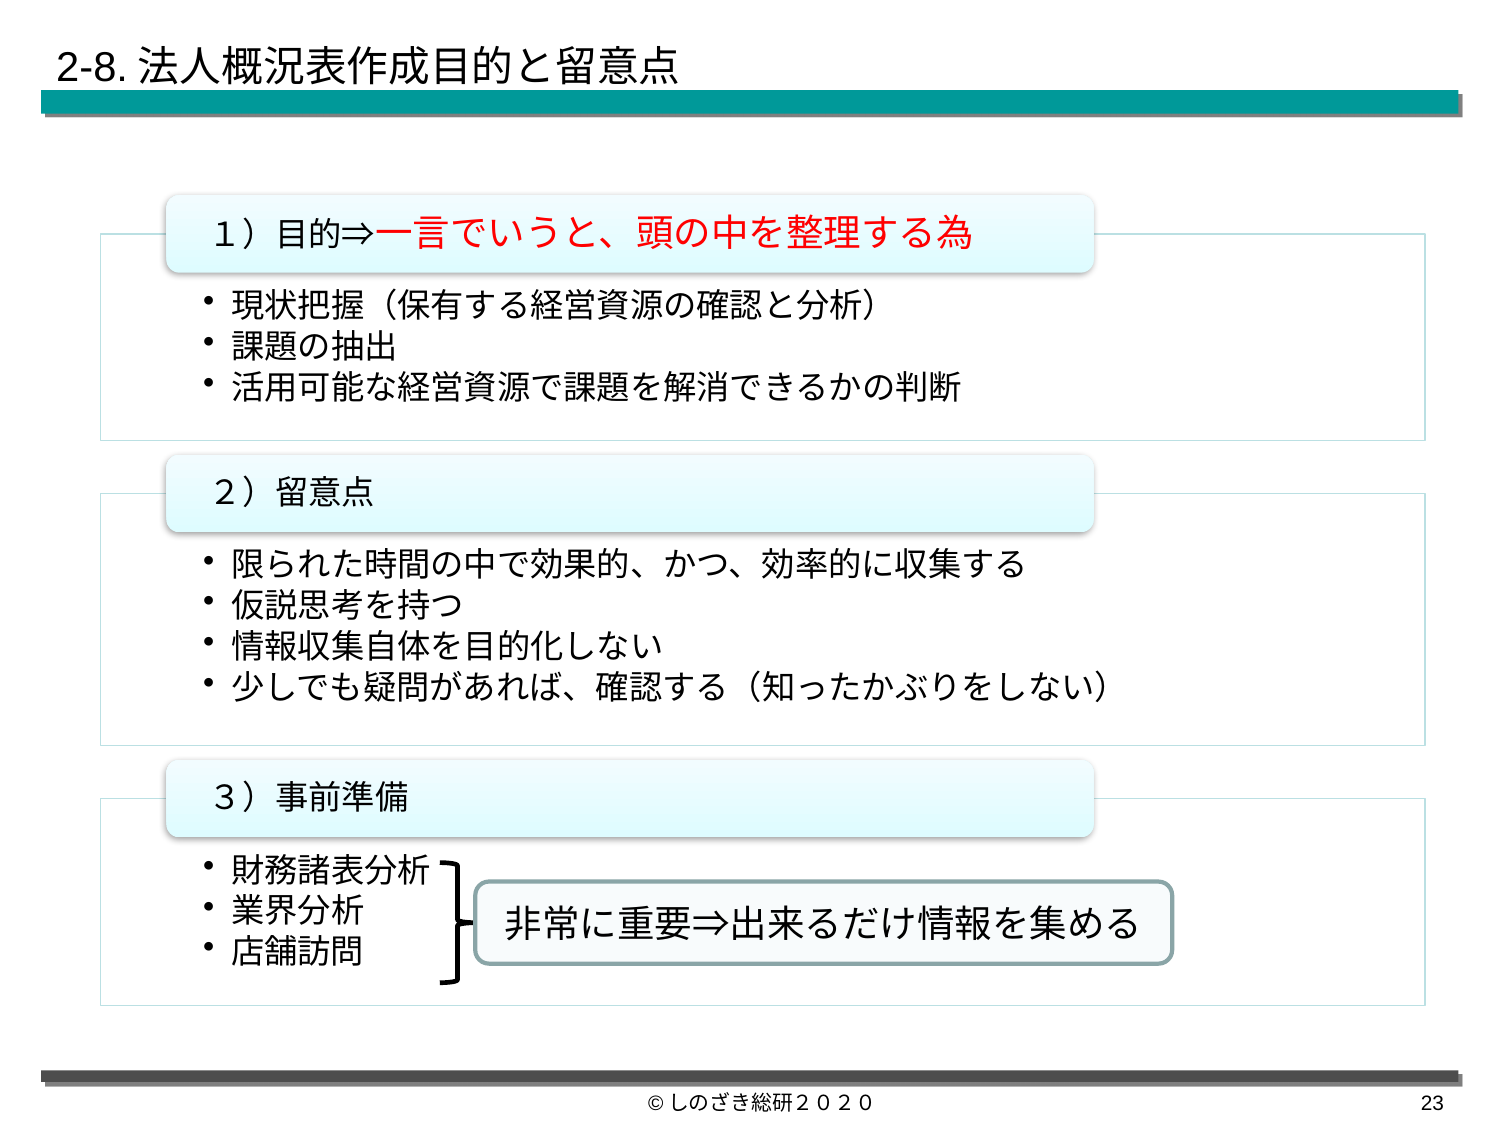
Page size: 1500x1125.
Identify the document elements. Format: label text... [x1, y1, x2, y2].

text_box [100, 173, 1426, 1027]
text_box 2-8.法人概況表作成目的と留意点 [41, 32, 1298, 98]
footer ©しのざき総研２０２０ [524, 1082, 1000, 1125]
slide_number 22 [1108, 1082, 1459, 1125]
